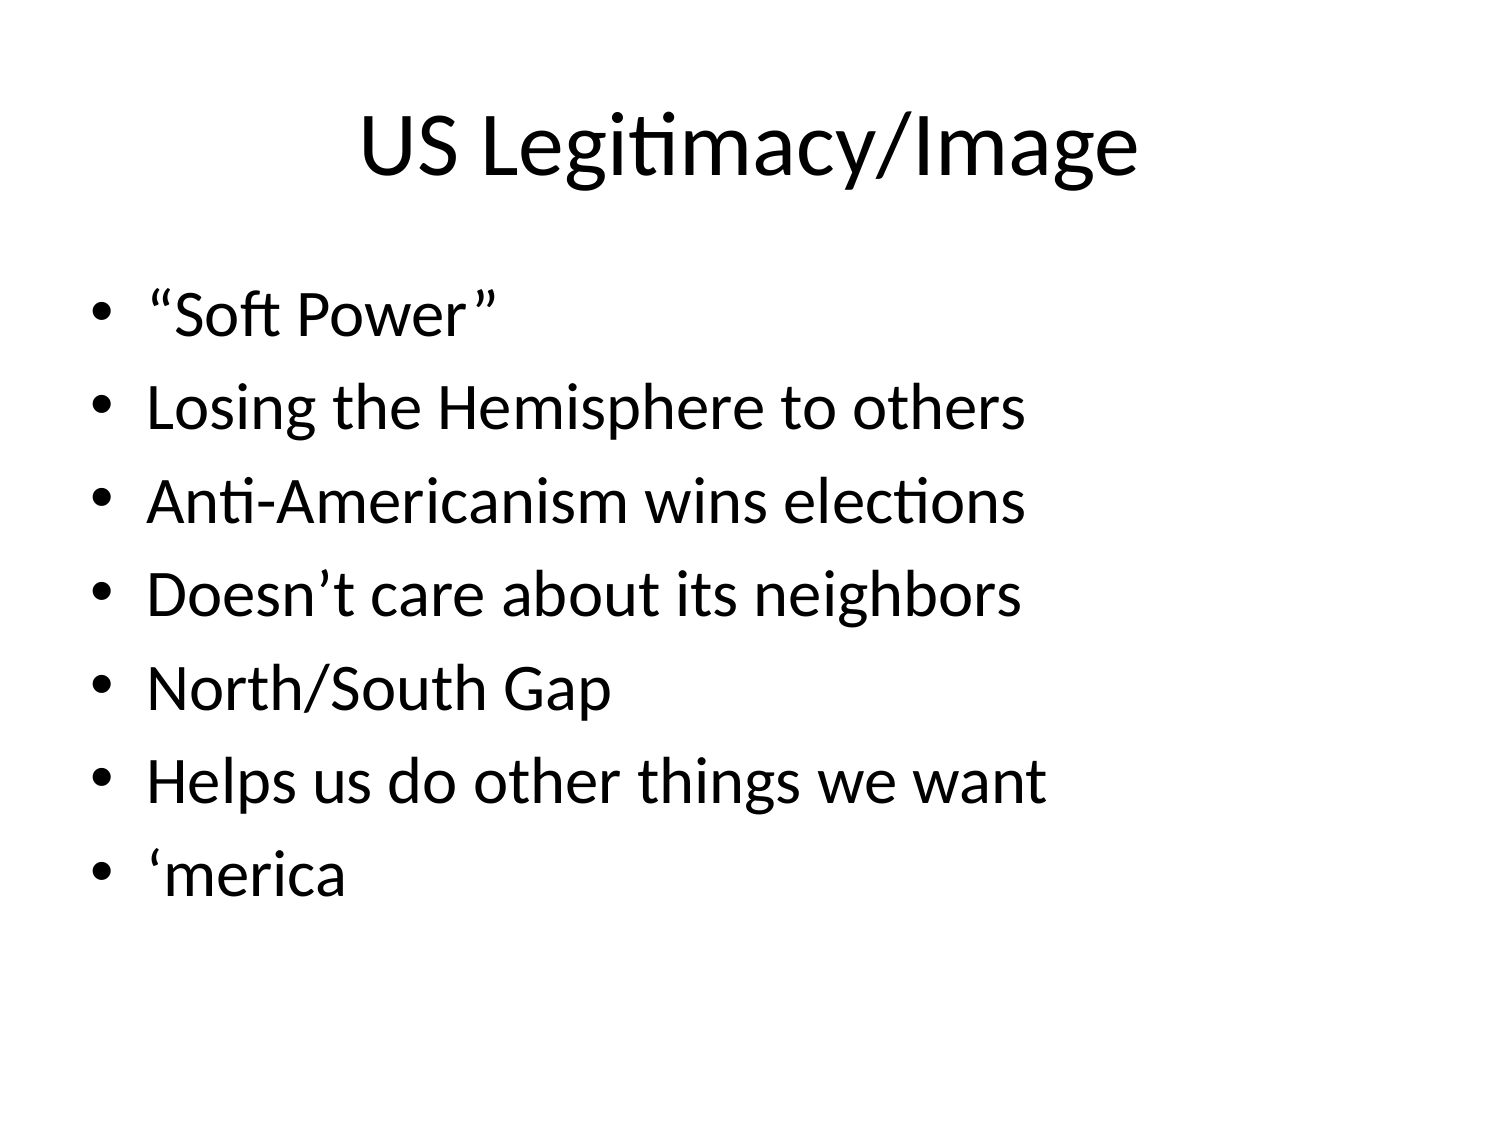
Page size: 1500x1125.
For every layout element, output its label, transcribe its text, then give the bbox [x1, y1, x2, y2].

title US Legitimacy/Image [75, 45, 1425, 233]
list “Soft Power” Losing the Hemisphere to others Anti-Americanism wins elections Doesn’t care about its neighbors North/South Gap Helps us do other things we want ‘merica [75, 262, 1425, 1005]
